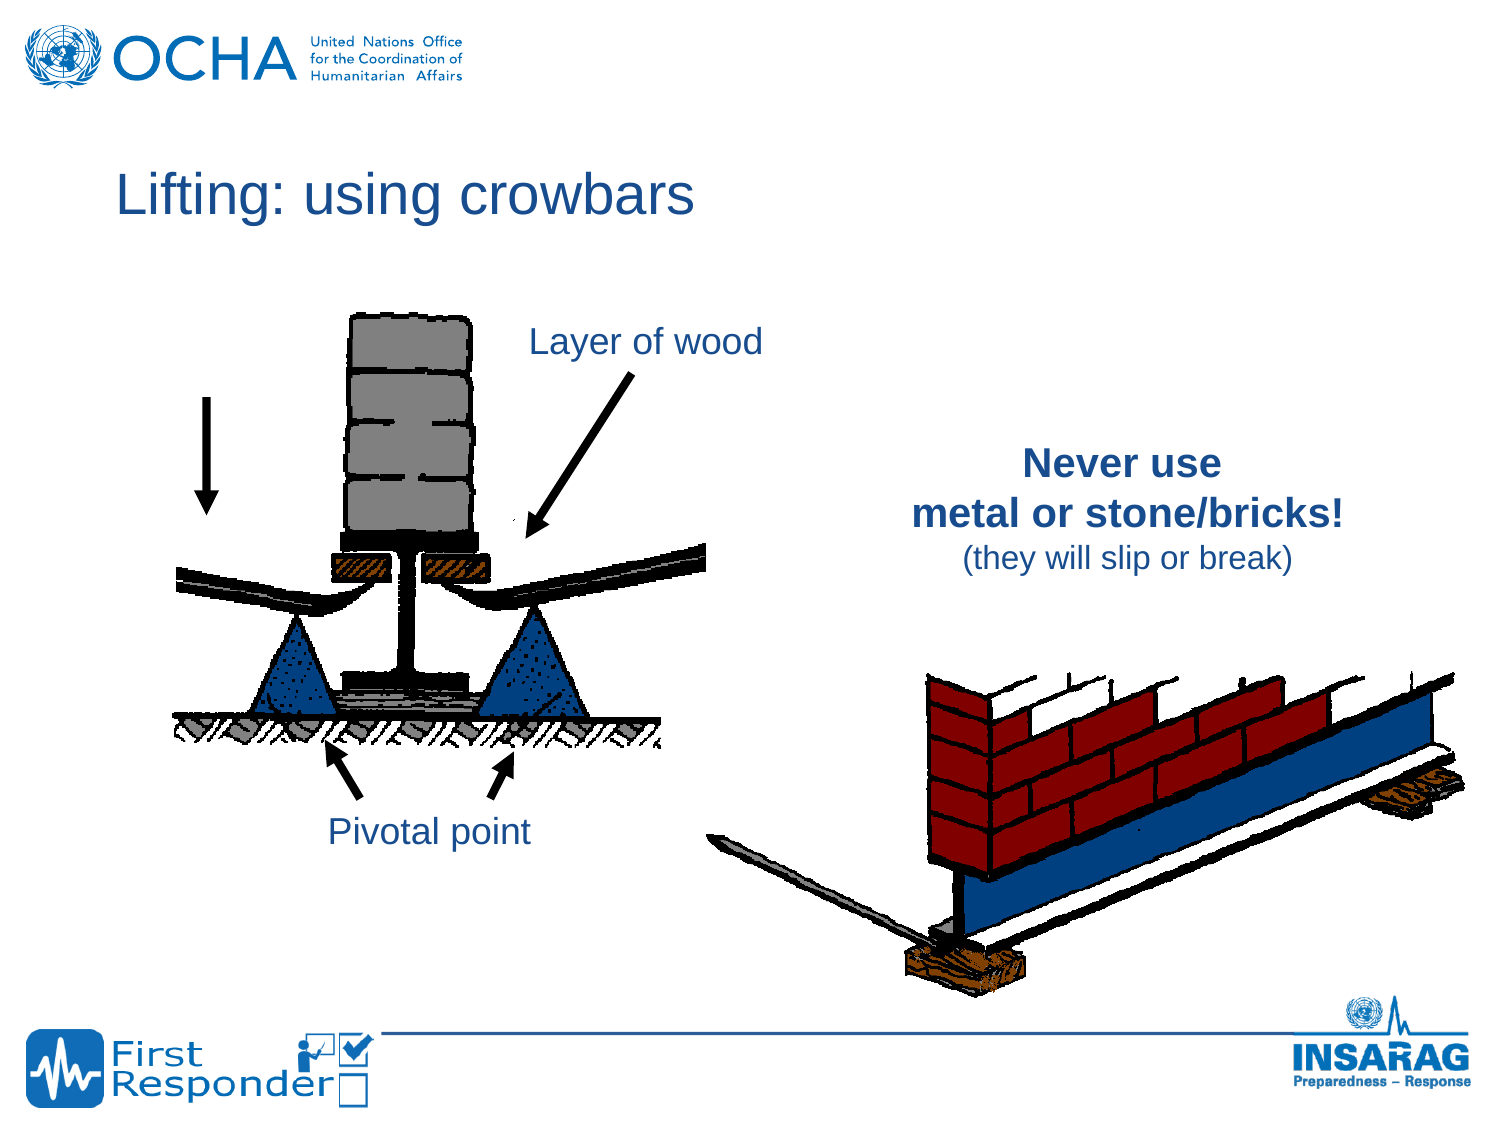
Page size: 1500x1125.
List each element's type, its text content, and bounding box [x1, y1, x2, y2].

picture [162, 296, 1471, 1094]
picture [24, 1024, 375, 1113]
text_box Never use metal or stone/bricks! (they will slip or break) [870, 428, 1386, 583]
text_box Layer of wood [719, 309, 810, 466]
text_box Pivotal point [312, 798, 550, 905]
list Lifting: using crowbars [100, 147, 1451, 236]
